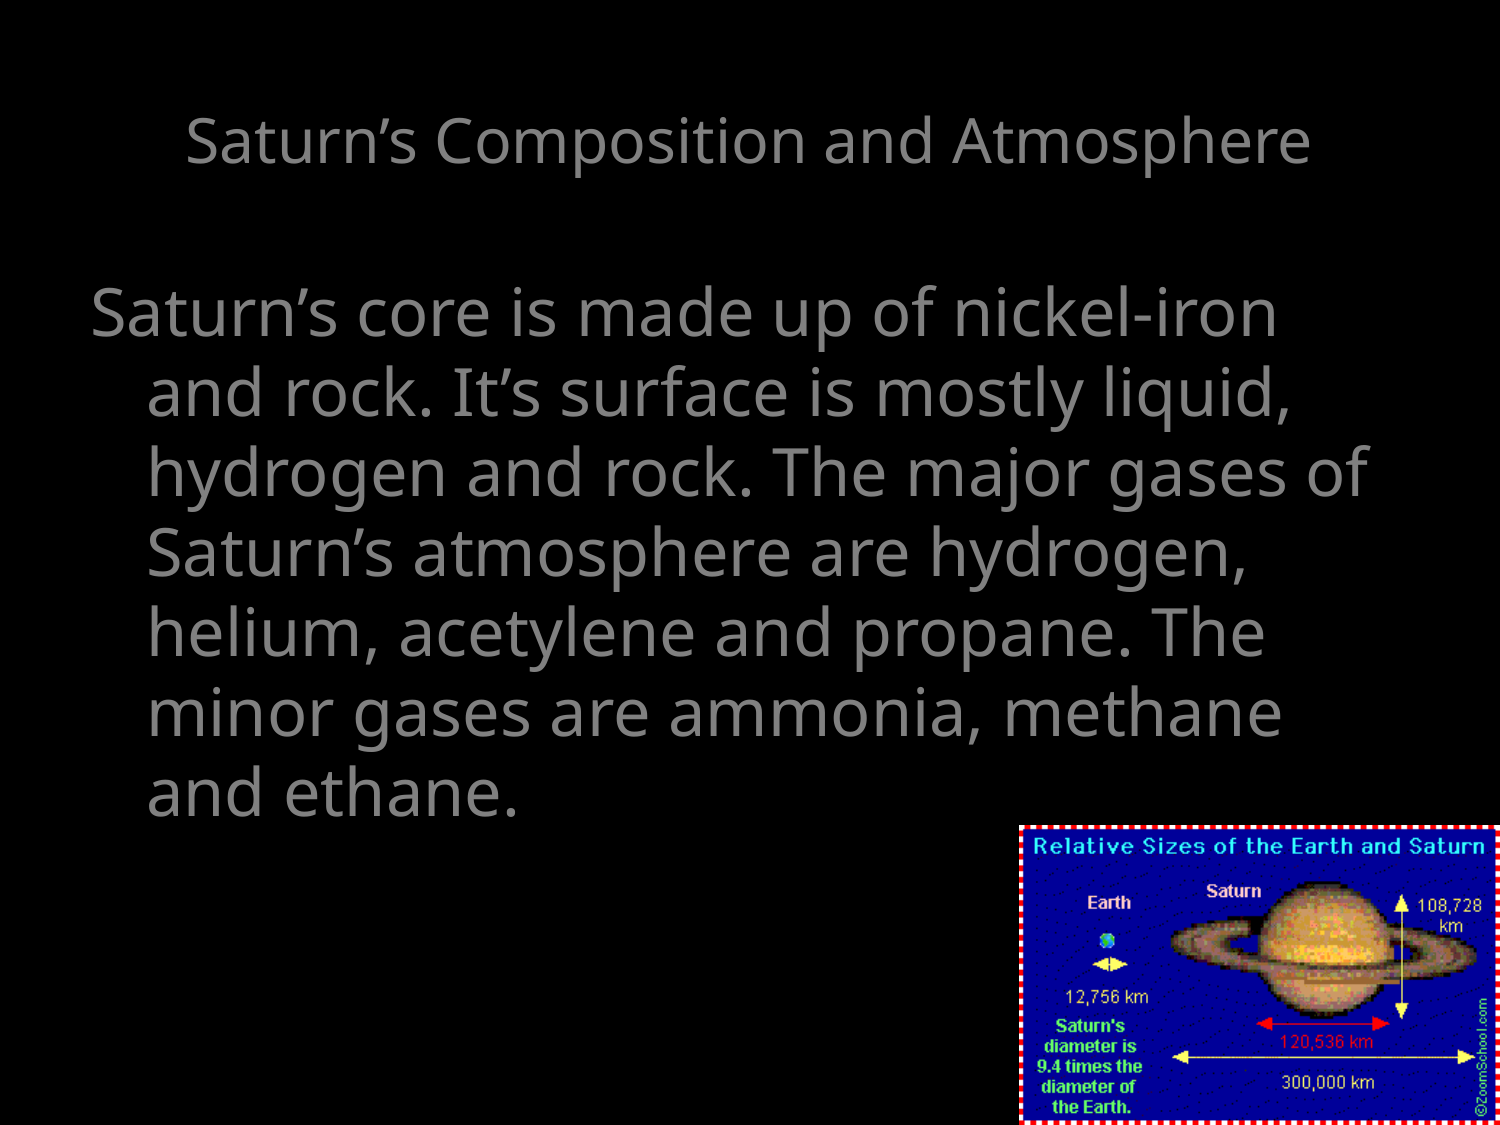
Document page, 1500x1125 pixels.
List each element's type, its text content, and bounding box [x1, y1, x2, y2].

title Saturn’s Composition and Atmosphere [75, 45, 1425, 233]
picture [1019, 825, 1500, 1125]
list Saturn’s core is made up of nickel-iron and rock. It’s surface is mostly liquid, hydrogen and rock. The major gases of Saturn’s atmosphere are hydrogen, helium, acetylene and propane. The minor gases are ammonia, methane and ethane. [75, 262, 1425, 1005]
